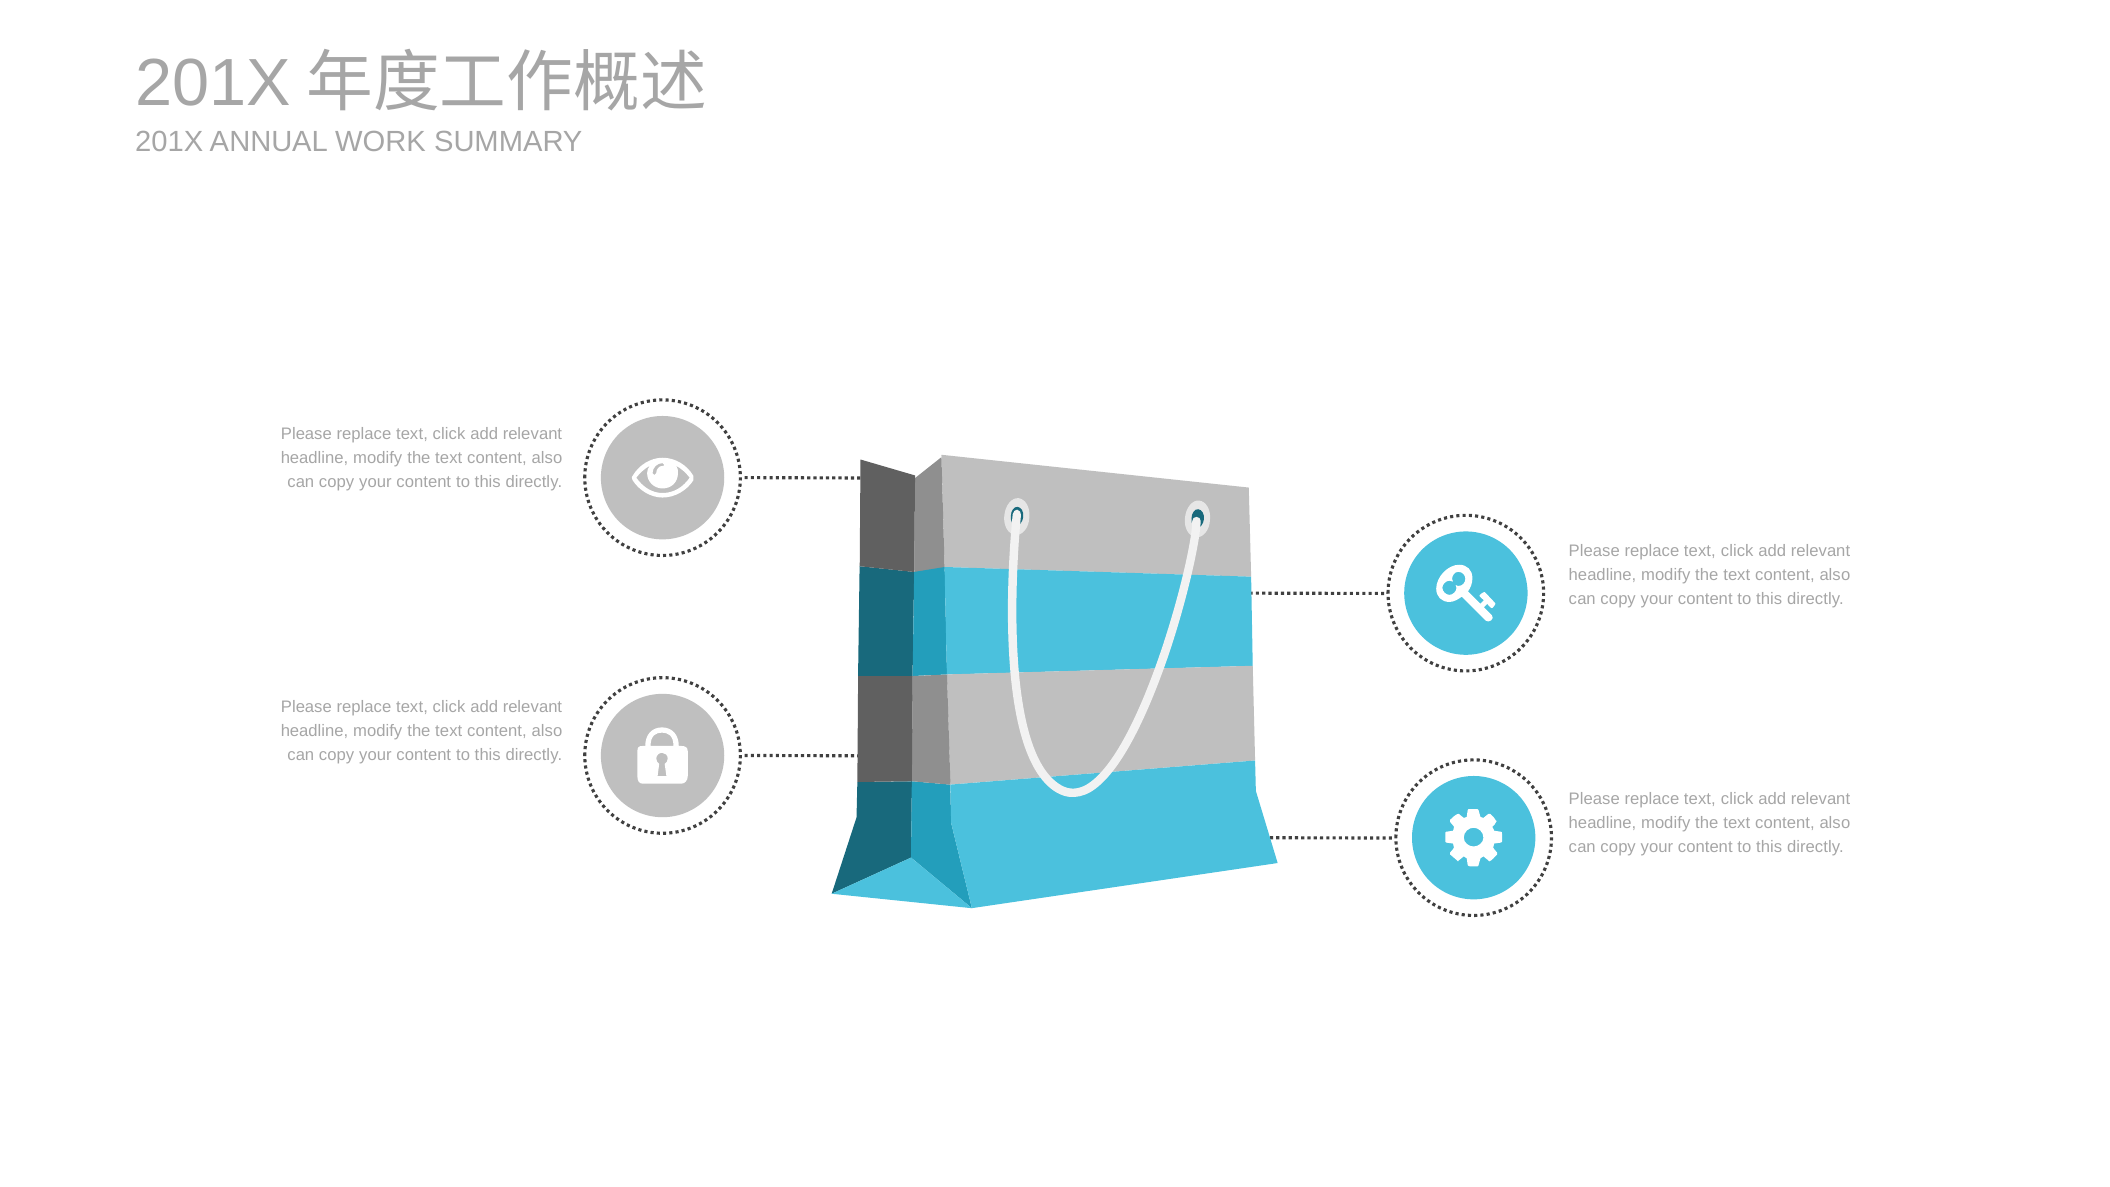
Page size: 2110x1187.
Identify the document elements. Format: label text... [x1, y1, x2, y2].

text_box 201X ANNUAL WORK SUMMARY [135, 122, 596, 158]
text_box 201X年度工作概述 [135, 38, 783, 119]
text_box Please replace text, click add relevant headline, modify the text content, also can copy your content to this directly. [271, 419, 563, 491]
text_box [1395, 759, 1552, 916]
text_box Please replace text, click add relevant headline, modify the text content, also can copy your content to this directly. [1568, 784, 1860, 856]
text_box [831, 454, 1278, 909]
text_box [584, 399, 741, 556]
text_box Please replace text, click add relevant headline, modify the text content, also can copy your content to this directly. [271, 692, 563, 764]
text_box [1387, 515, 1544, 671]
text_box Please replace text, click add relevant headline, modify the text content, also can copy your content to this directly. [1568, 535, 1860, 608]
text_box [584, 677, 741, 834]
